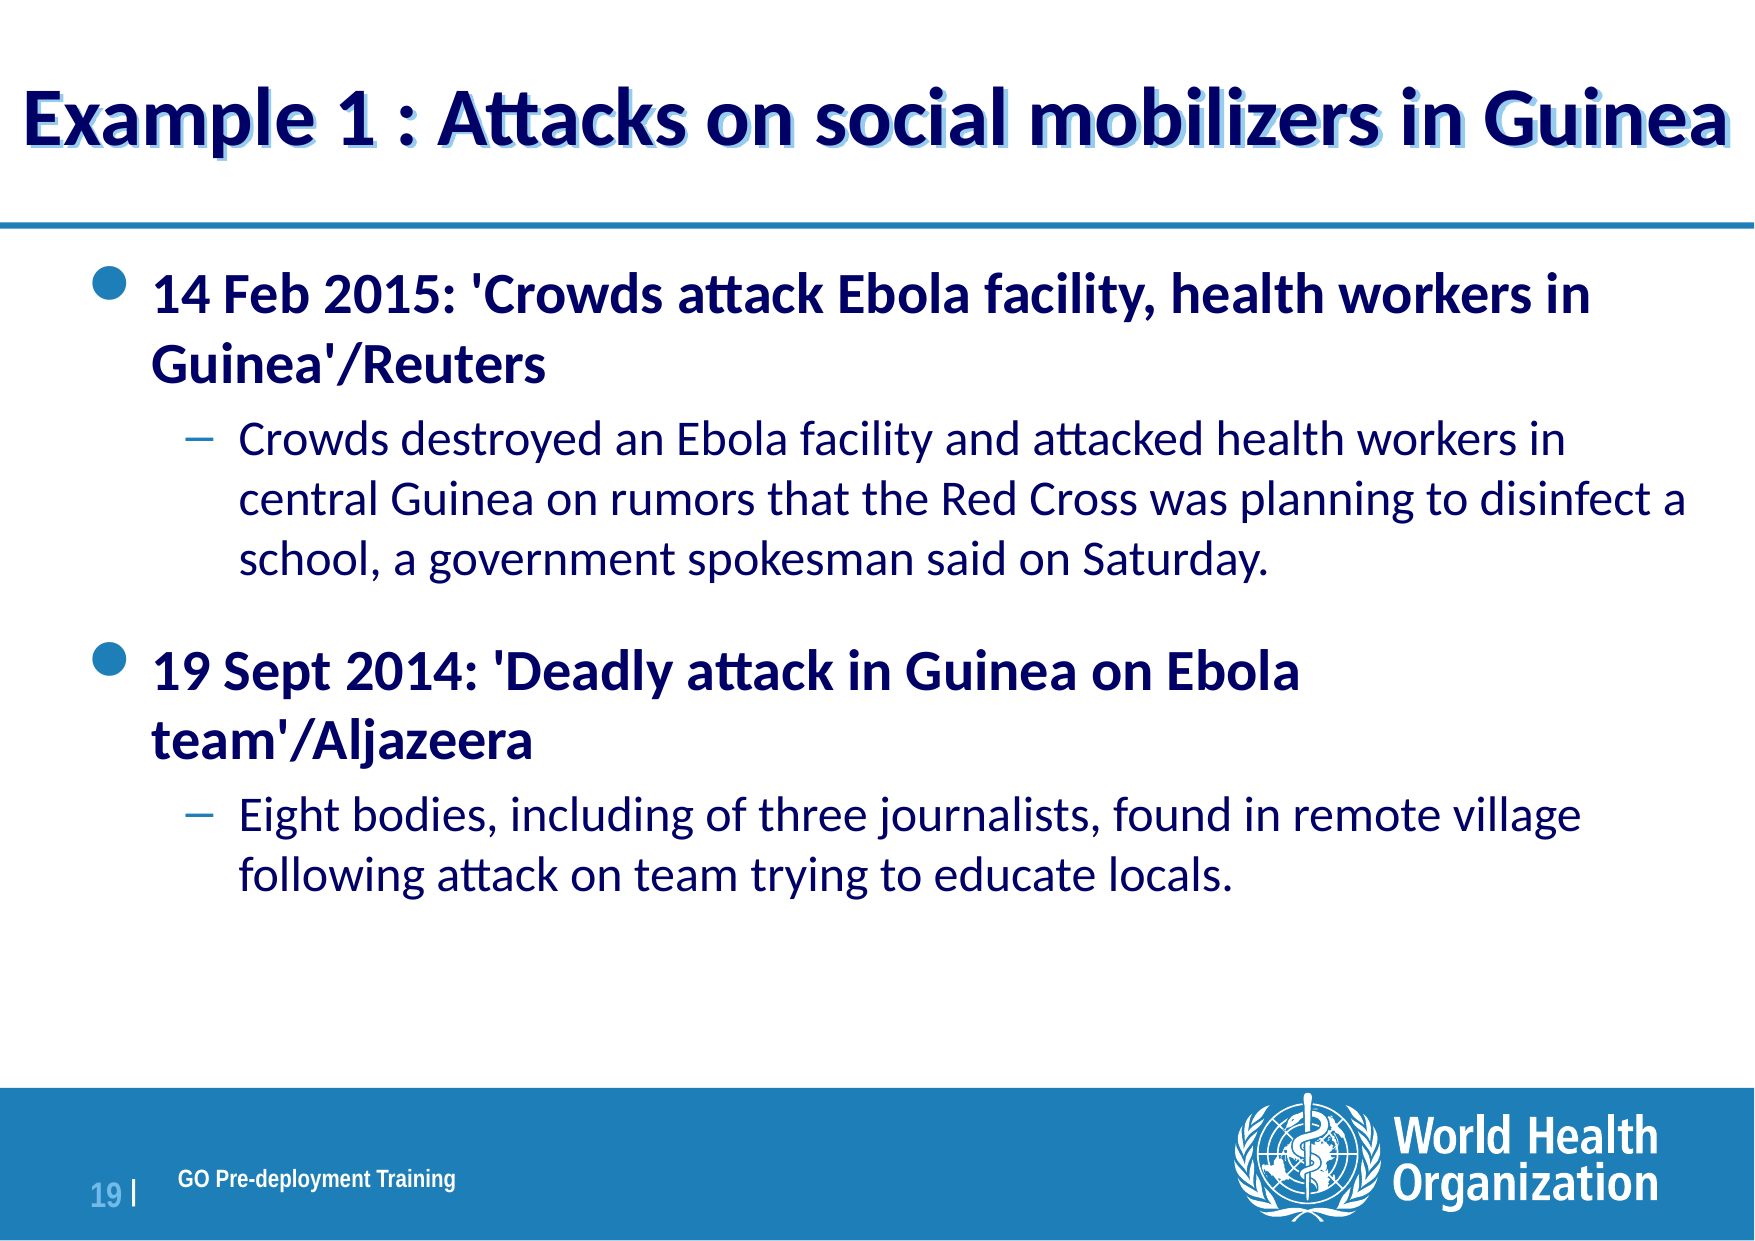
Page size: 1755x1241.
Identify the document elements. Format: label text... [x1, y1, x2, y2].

title Example 1 : Attacks on social mobilizers in Guinea [0, 0, 1755, 224]
list 14 Feb 2015: 'Crowds attack Ebola facility, health workers in Guinea'/Reuters Crowds destroyed an Ebola facility and attacked health workers in central Guinea on rumors that the Red Cross was planning to disinfect a school, a government spokesman said on Saturday. 19 Sept 2014: 'Deadly attack in Guinea on Ebola team'/Aljazeera Eight bodies, including of three journalists, found in remote village following attack on team trying to educate locals. [87, 255, 1693, 1073]
